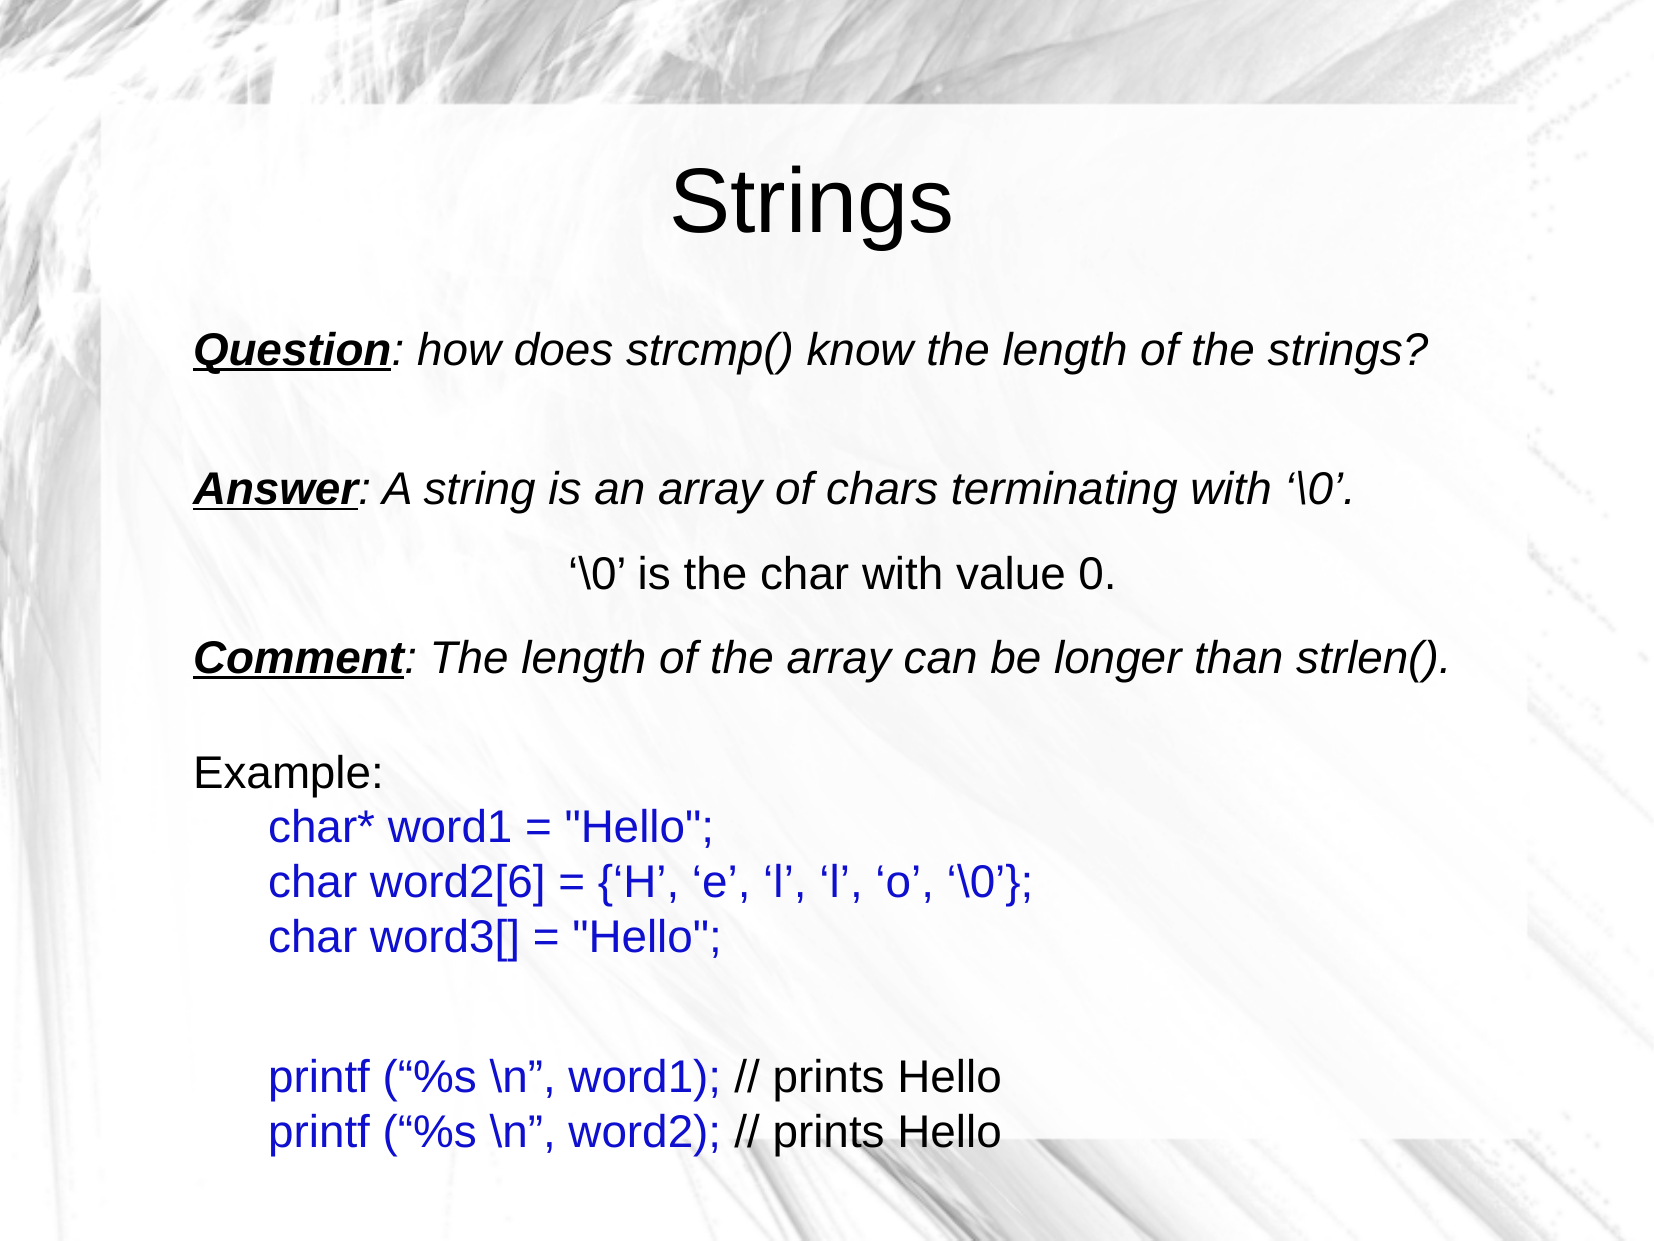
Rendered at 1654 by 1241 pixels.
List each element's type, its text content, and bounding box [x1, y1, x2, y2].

list Question: how does strcmp() know the length of the strings? Answer: A string is an array of chars terminating with ‘\0’. ‘\0’ is the char with value 0. Comment: The length of the array can be longer than strlen(). Example: char* word1 = "Hello"; char word2[6] = {‘H’, ‘e’, ‘l’, ‘l’, ‘o’, ‘\0’}; char word3[] = "Hello"; printf (“%s \n”, word1); // prints Hello printf (“%s \n”, word2); // prints Hello [118, 319, 1571, 1109]
title Strings [118, 93, 1506, 299]
picture [0, 0, 1654, 1241]
